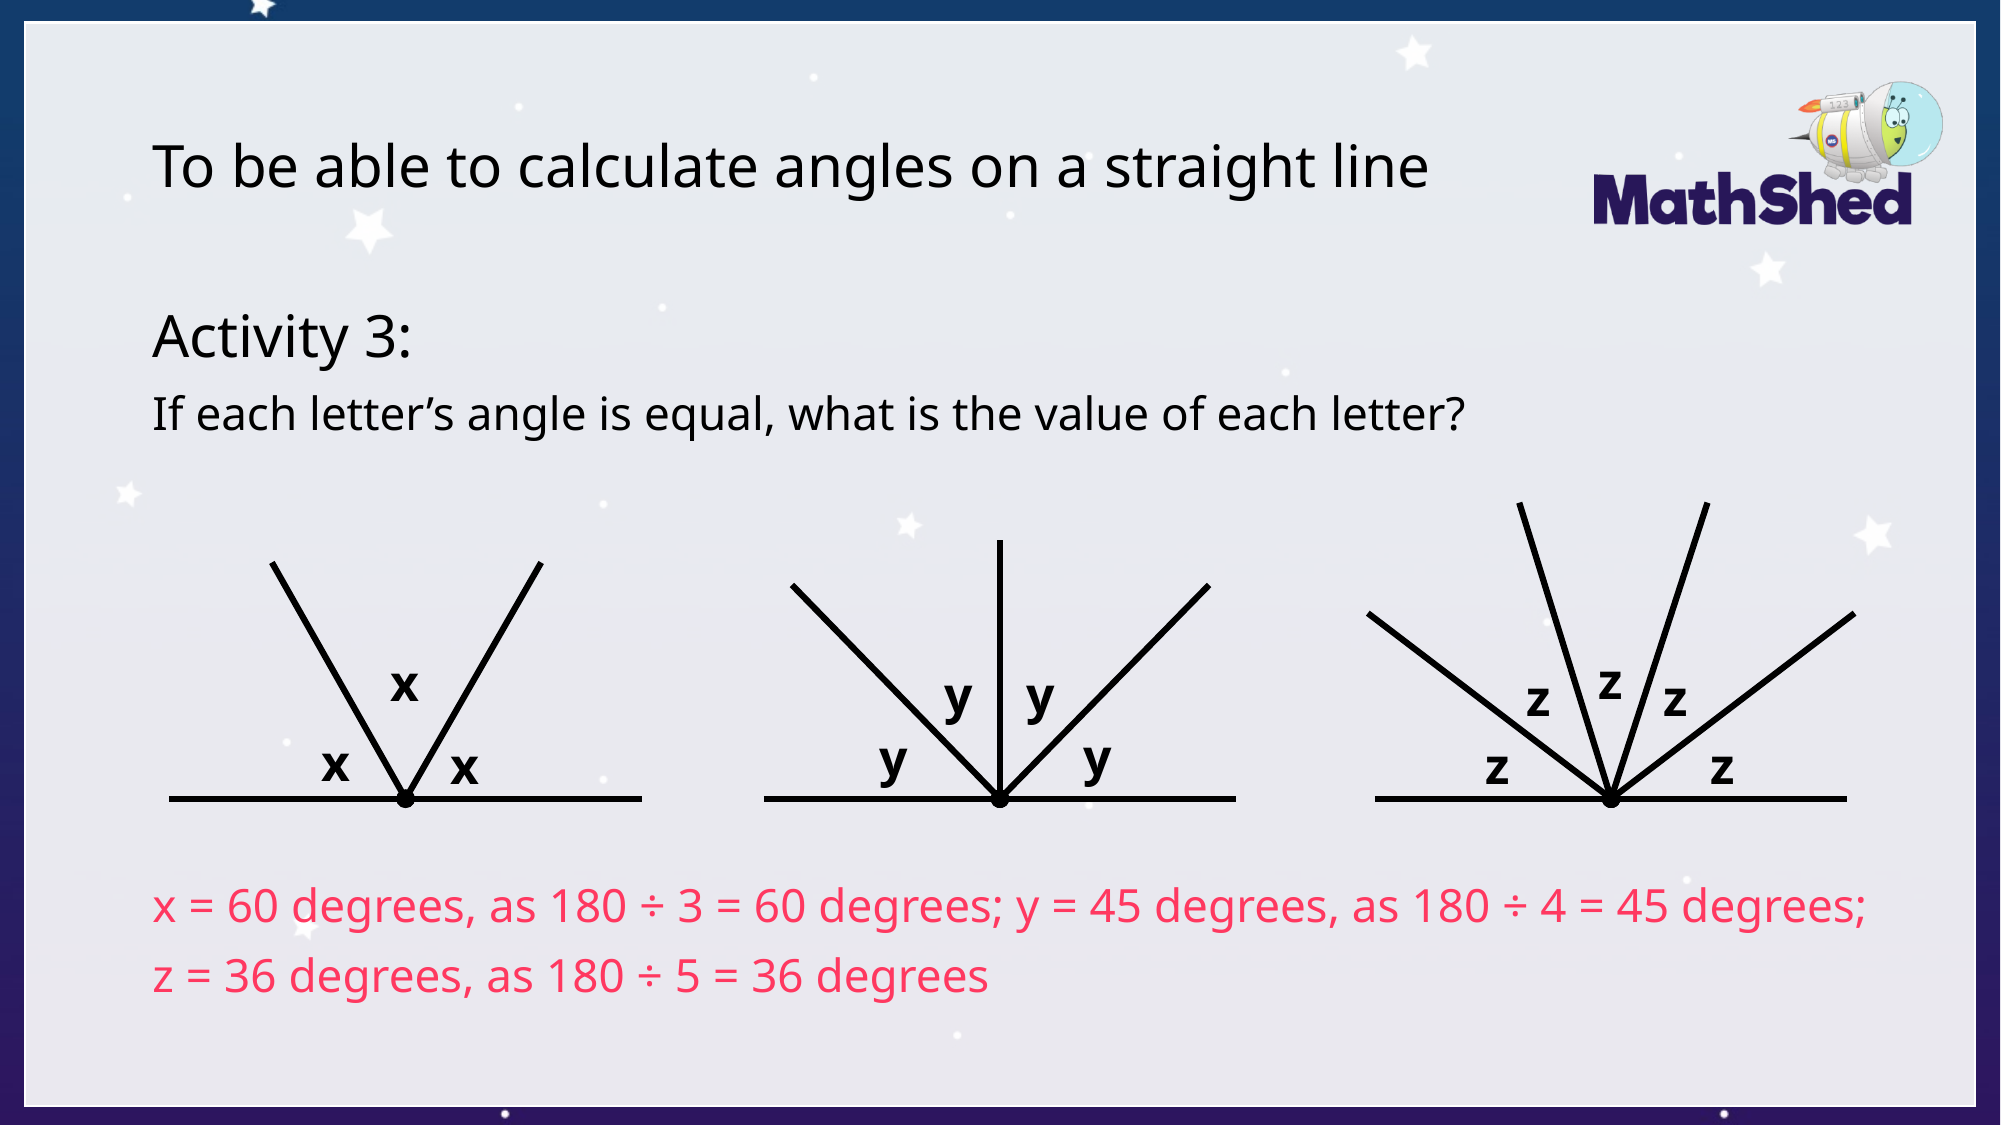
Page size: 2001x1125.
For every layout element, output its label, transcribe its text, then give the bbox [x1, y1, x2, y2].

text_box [791, 584, 999, 799]
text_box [271, 562, 405, 799]
list Activity 3: If each letter’s angle is equal, what is the value of each letter? x = 60 degrees, as 180 ÷ 3 = 60 degrees; y = 45 degrees, as 180 ÷ 4 = 45 degrees; z = 36 degrees, as 180 ÷ 5 = 36 degrees [137, 299, 1918, 1014]
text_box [1001, 584, 1210, 799]
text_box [1519, 502, 1610, 799]
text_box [405, 562, 542, 799]
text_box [1610, 502, 1708, 799]
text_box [1367, 613, 1519, 799]
title To be able to calculate angles on a straight line [137, 59, 1578, 278]
picture [0, 0, 2001, 1125]
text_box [1708, 613, 1855, 799]
